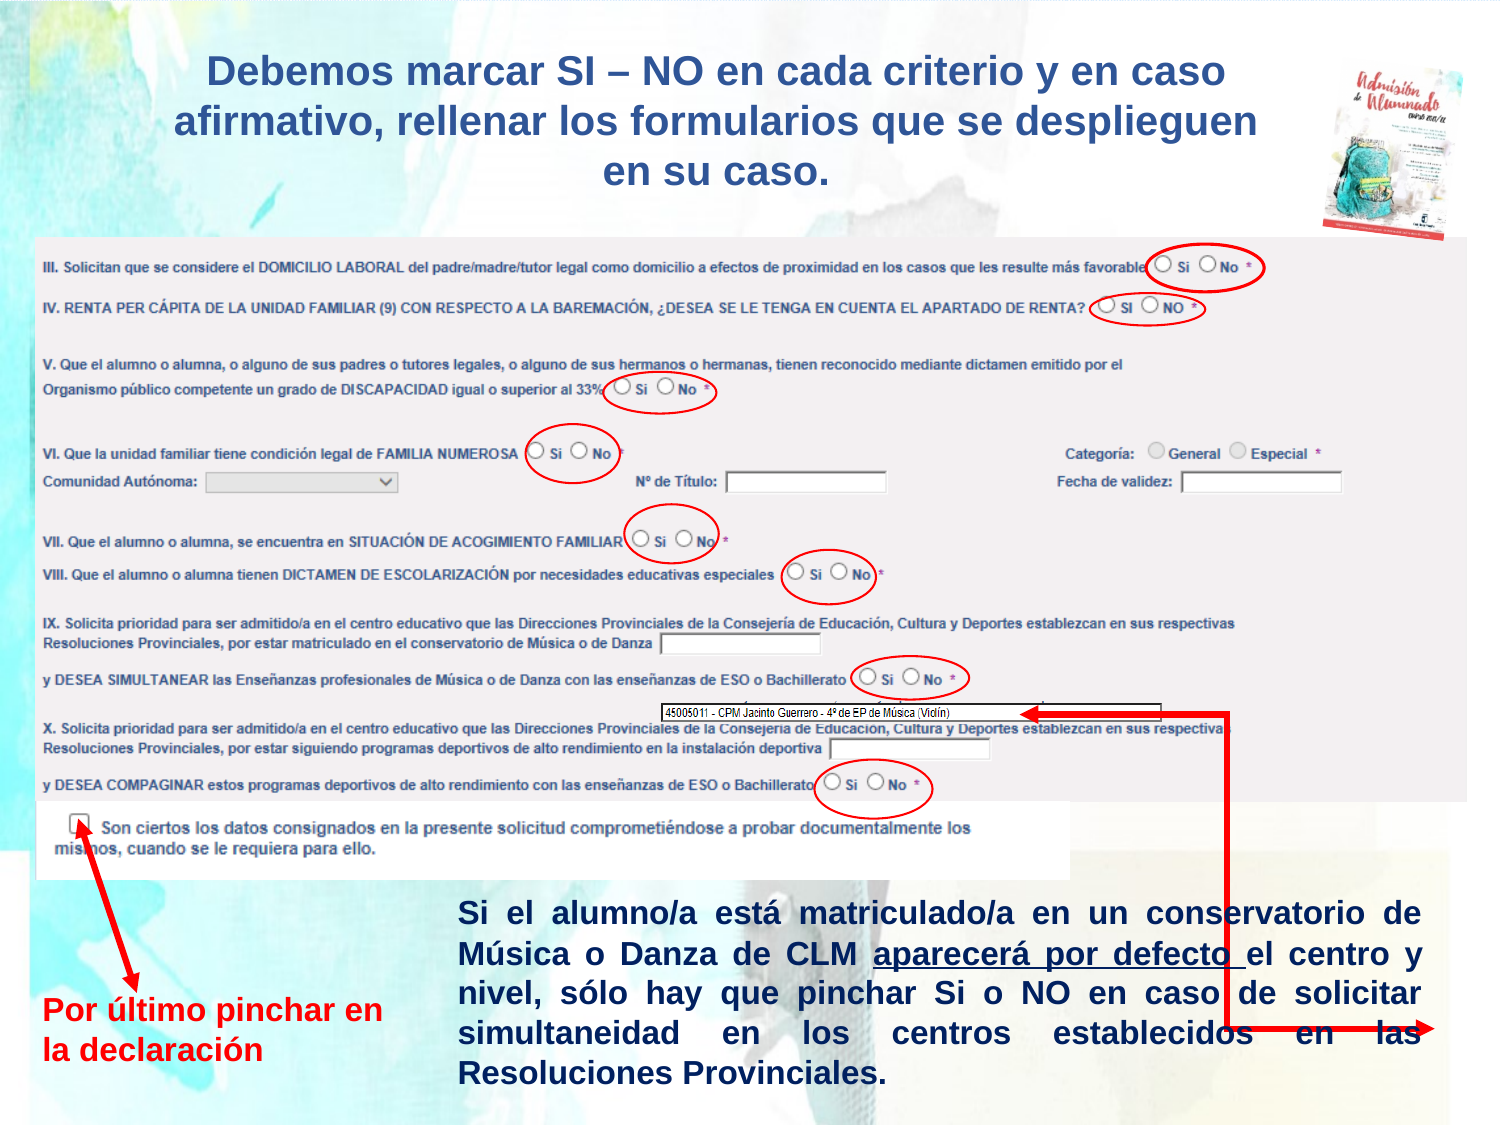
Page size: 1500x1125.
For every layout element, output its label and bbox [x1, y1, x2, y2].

picture [0, 1, 1500, 1125]
text_box [78, 818, 137, 993]
text_box [1019, 714, 1435, 1029]
